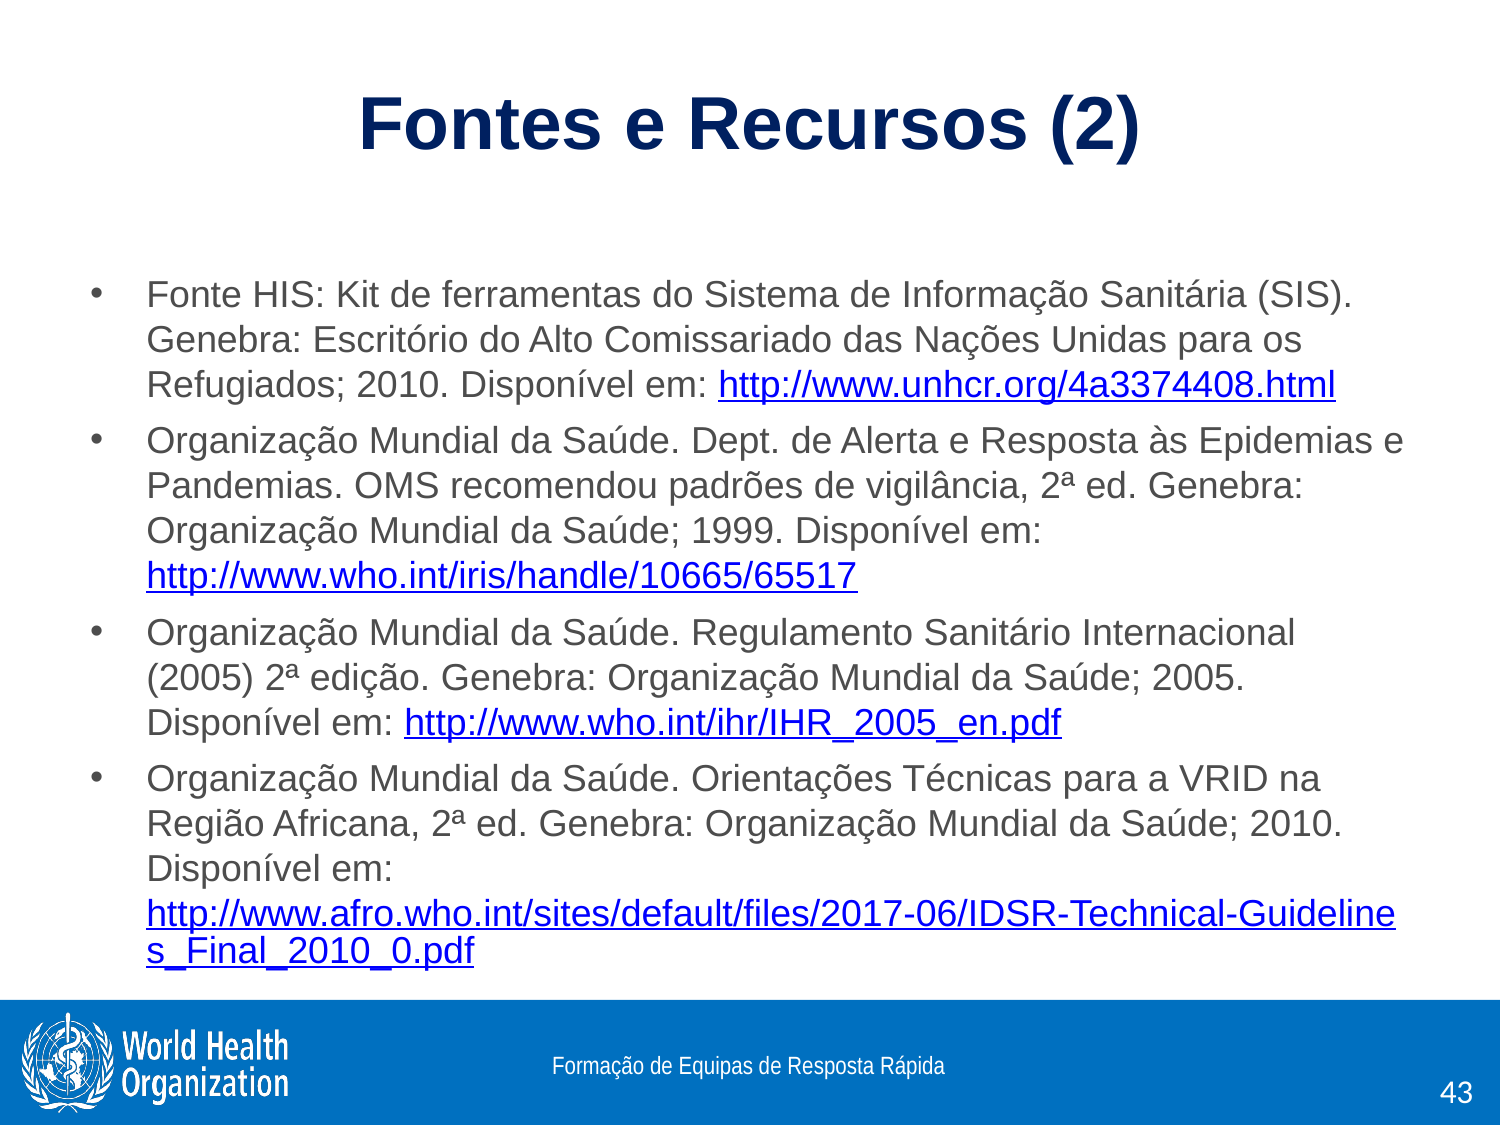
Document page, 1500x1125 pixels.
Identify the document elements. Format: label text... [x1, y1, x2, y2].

picture [21, 1012, 288, 1113]
list Fonte HIS: Kit de ferramentas do Sistema de Informação Sanitária (SIS). Genebra: Escritório do Alto Comissariado das Nações Unidas para os Refugiados; 2010. Disponível em: http://www.unhcr.org/4a3374408.html Organização Mundial da Saúde. Dept. de Alerta e Resposta às Epidemias e Pandemias. OMS recomendou padrões de vigilância, 2ª ed. Genebra: Organização Mundial da Saúde; 1999. Disponível em: http://www.who.int/iris/handle/10665/65517 Organização Mundial da Saúde. Regulamento Sanitário Internacional (2005) 2ª edição. Genebra: Organização Mundial da Saúde; 2005. Disponível em: http://www.who.int/ihr/IHR_2005_en.pdf Organização Mundial da Saúde. Orientações Técnicas para a VRID na Região Africana, 2ª ed. Genebra: Organização Mundial da Saúde; 2010. Disponível em: http://www.afro.who.int/sites/default/files/2017-06/IDSR-Technical-Guidelines_Final_2010_0.pdf [75, 262, 1425, 1005]
title Fontes e Recursos (2) [0, 26, 1500, 214]
